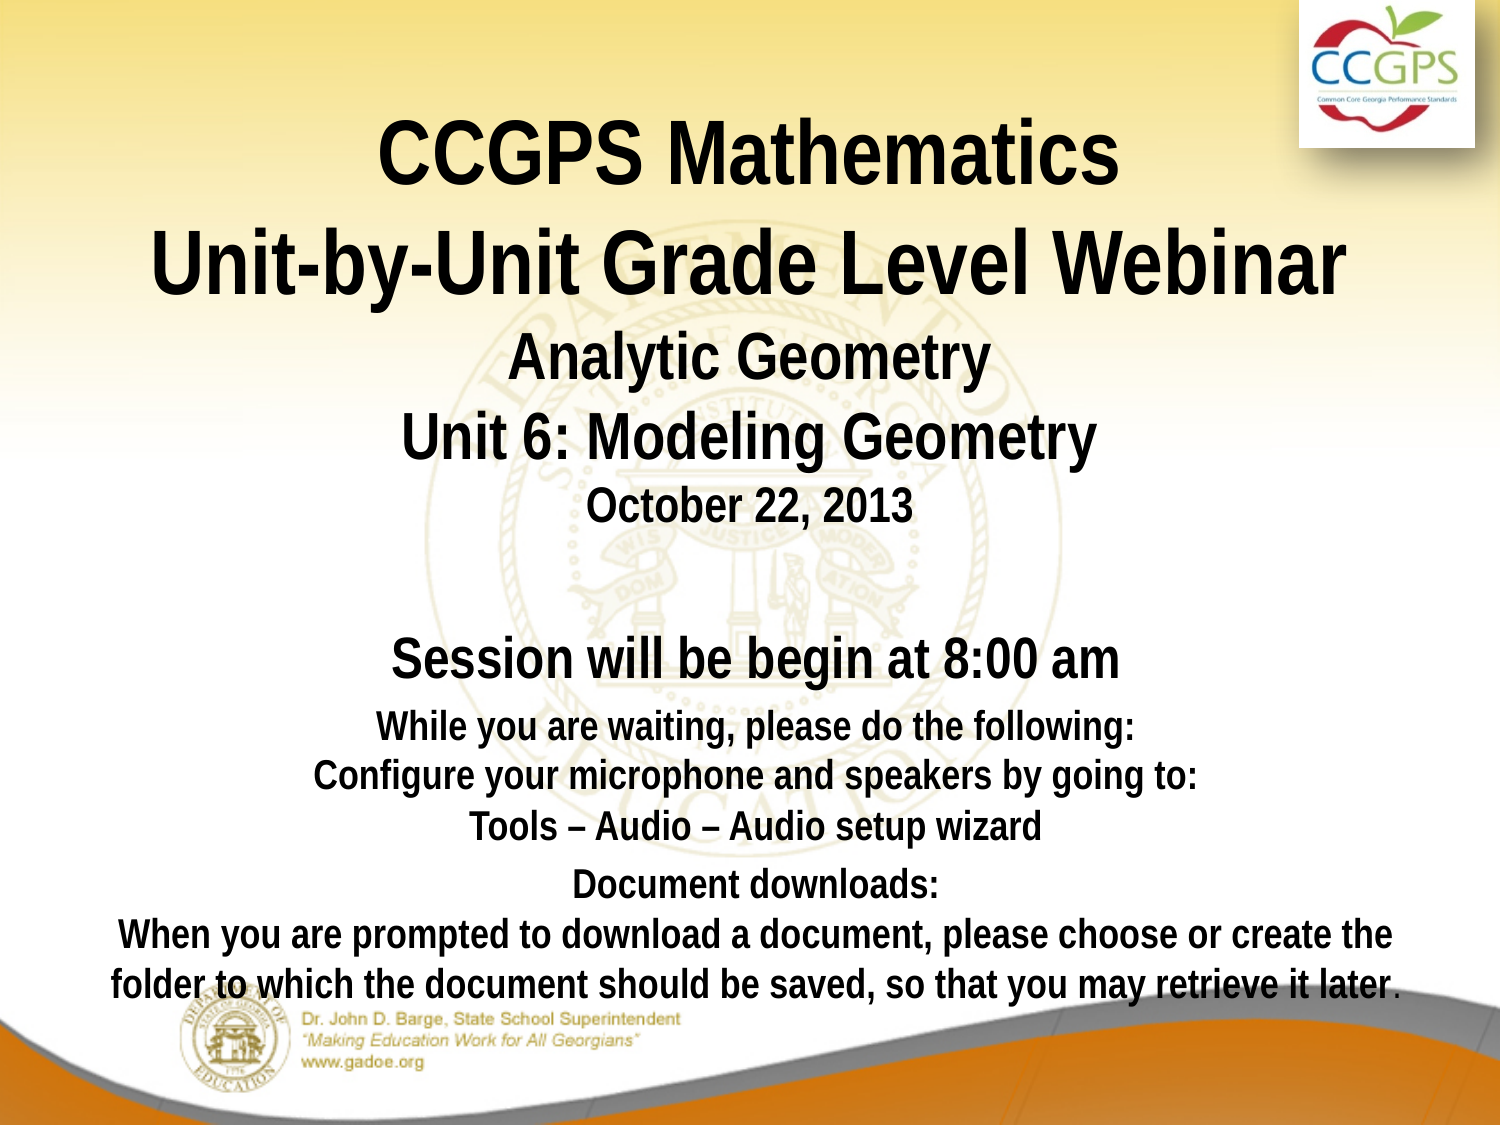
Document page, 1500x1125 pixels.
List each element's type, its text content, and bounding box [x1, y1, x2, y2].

title CCGPS Mathematics Unit-by-Unit Grade Level Webinar Analytic Geometry Unit 6: Modeling Geometry October 22, 2013 [24, 24, 1476, 601]
subtitle Session will be begin at 8:00 am While you are waiting, please do the following: Configure your microphone and speakers by going to: Tools – Audio – Audio setup wizard Document downloads: When you are prompted to download a document, please choose or create the folder to which the document should be saved, so that you may retrieve it later. [74, 612, 1438, 1038]
picture [0, 0, 1500, 1125]
